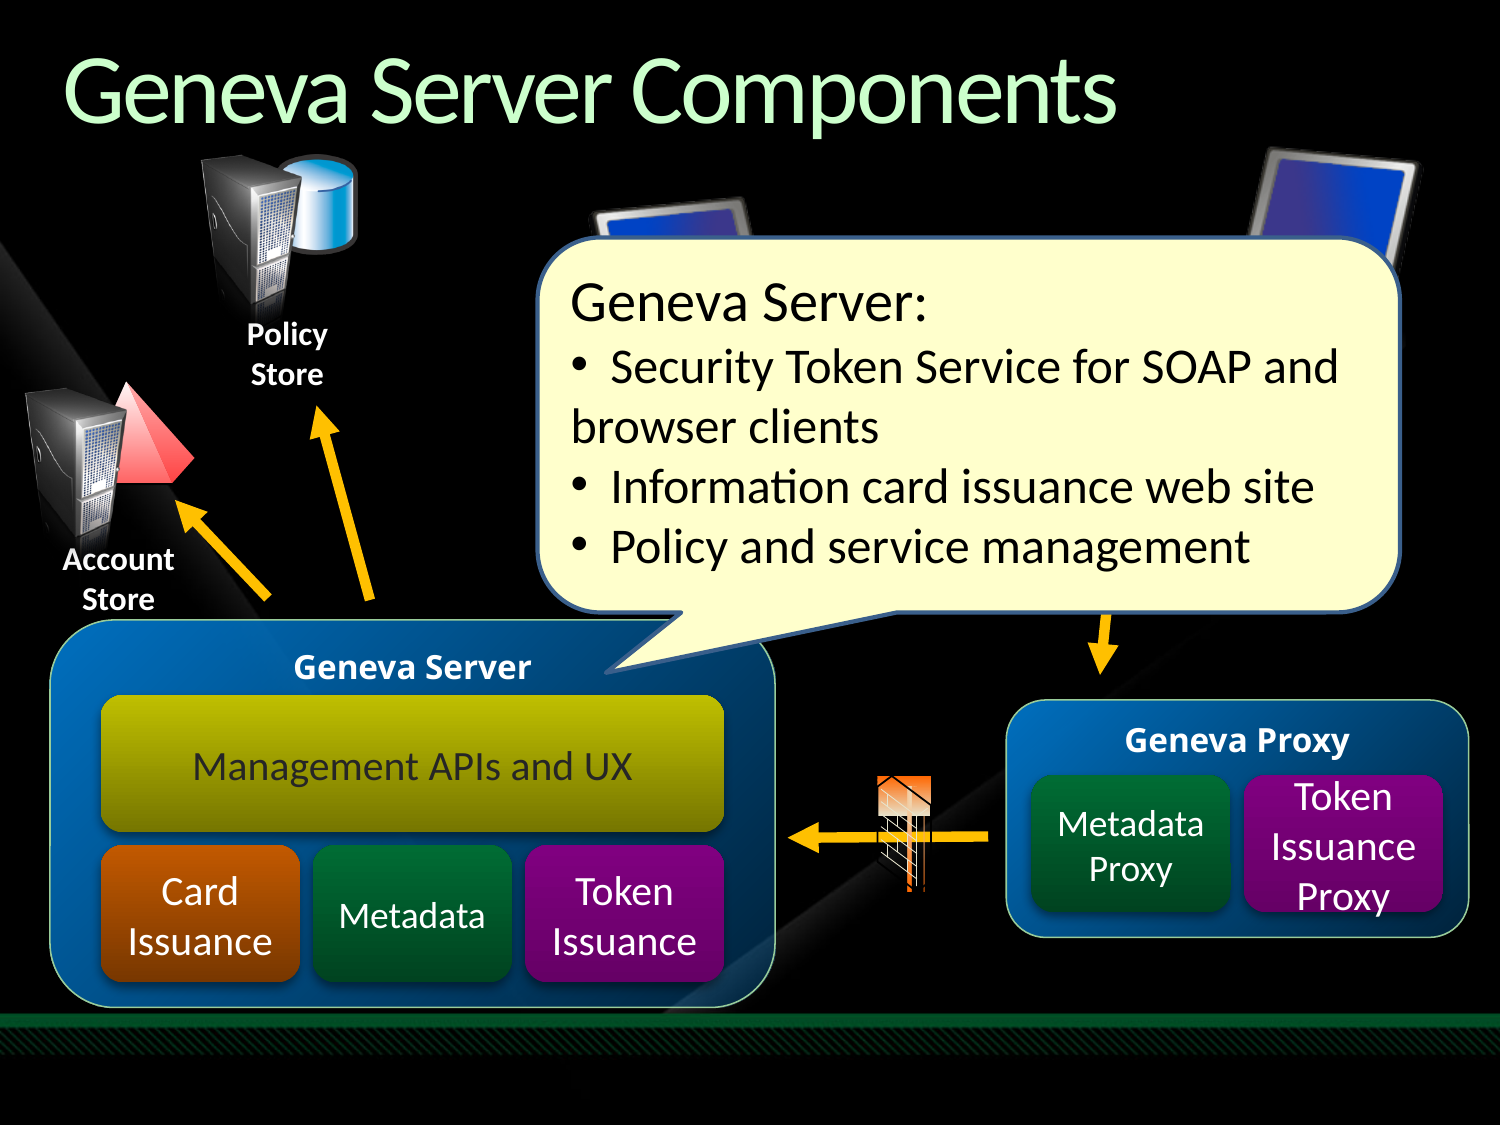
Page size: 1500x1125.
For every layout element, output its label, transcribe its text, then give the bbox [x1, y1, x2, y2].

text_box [199, 154, 376, 402]
text_box Geneva Proxy [1006, 699, 1469, 938]
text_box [245, 475, 441, 530]
text_box Token Issuance [525, 844, 725, 983]
text_box Metadata Proxy [1031, 774, 1231, 913]
text_box Card Issuance [100, 844, 301, 983]
picture [0, 0, 1500, 1125]
text_box [1095, 643, 1111, 675]
text_box Geneva Server: Security Token Service for SOAP and browser clients Information card issuance web site Policy and service management [537, 237, 1401, 673]
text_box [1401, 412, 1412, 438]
text_box Token Issuance Proxy [1243, 774, 1444, 913]
text_box Management APIs and UX [100, 694, 725, 833]
title Geneva Server Components [62, 37, 1438, 147]
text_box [172, 502, 271, 596]
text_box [24, 374, 213, 626]
text_box Metadata [312, 844, 512, 983]
text_box Geneva Server [49, 619, 776, 1008]
